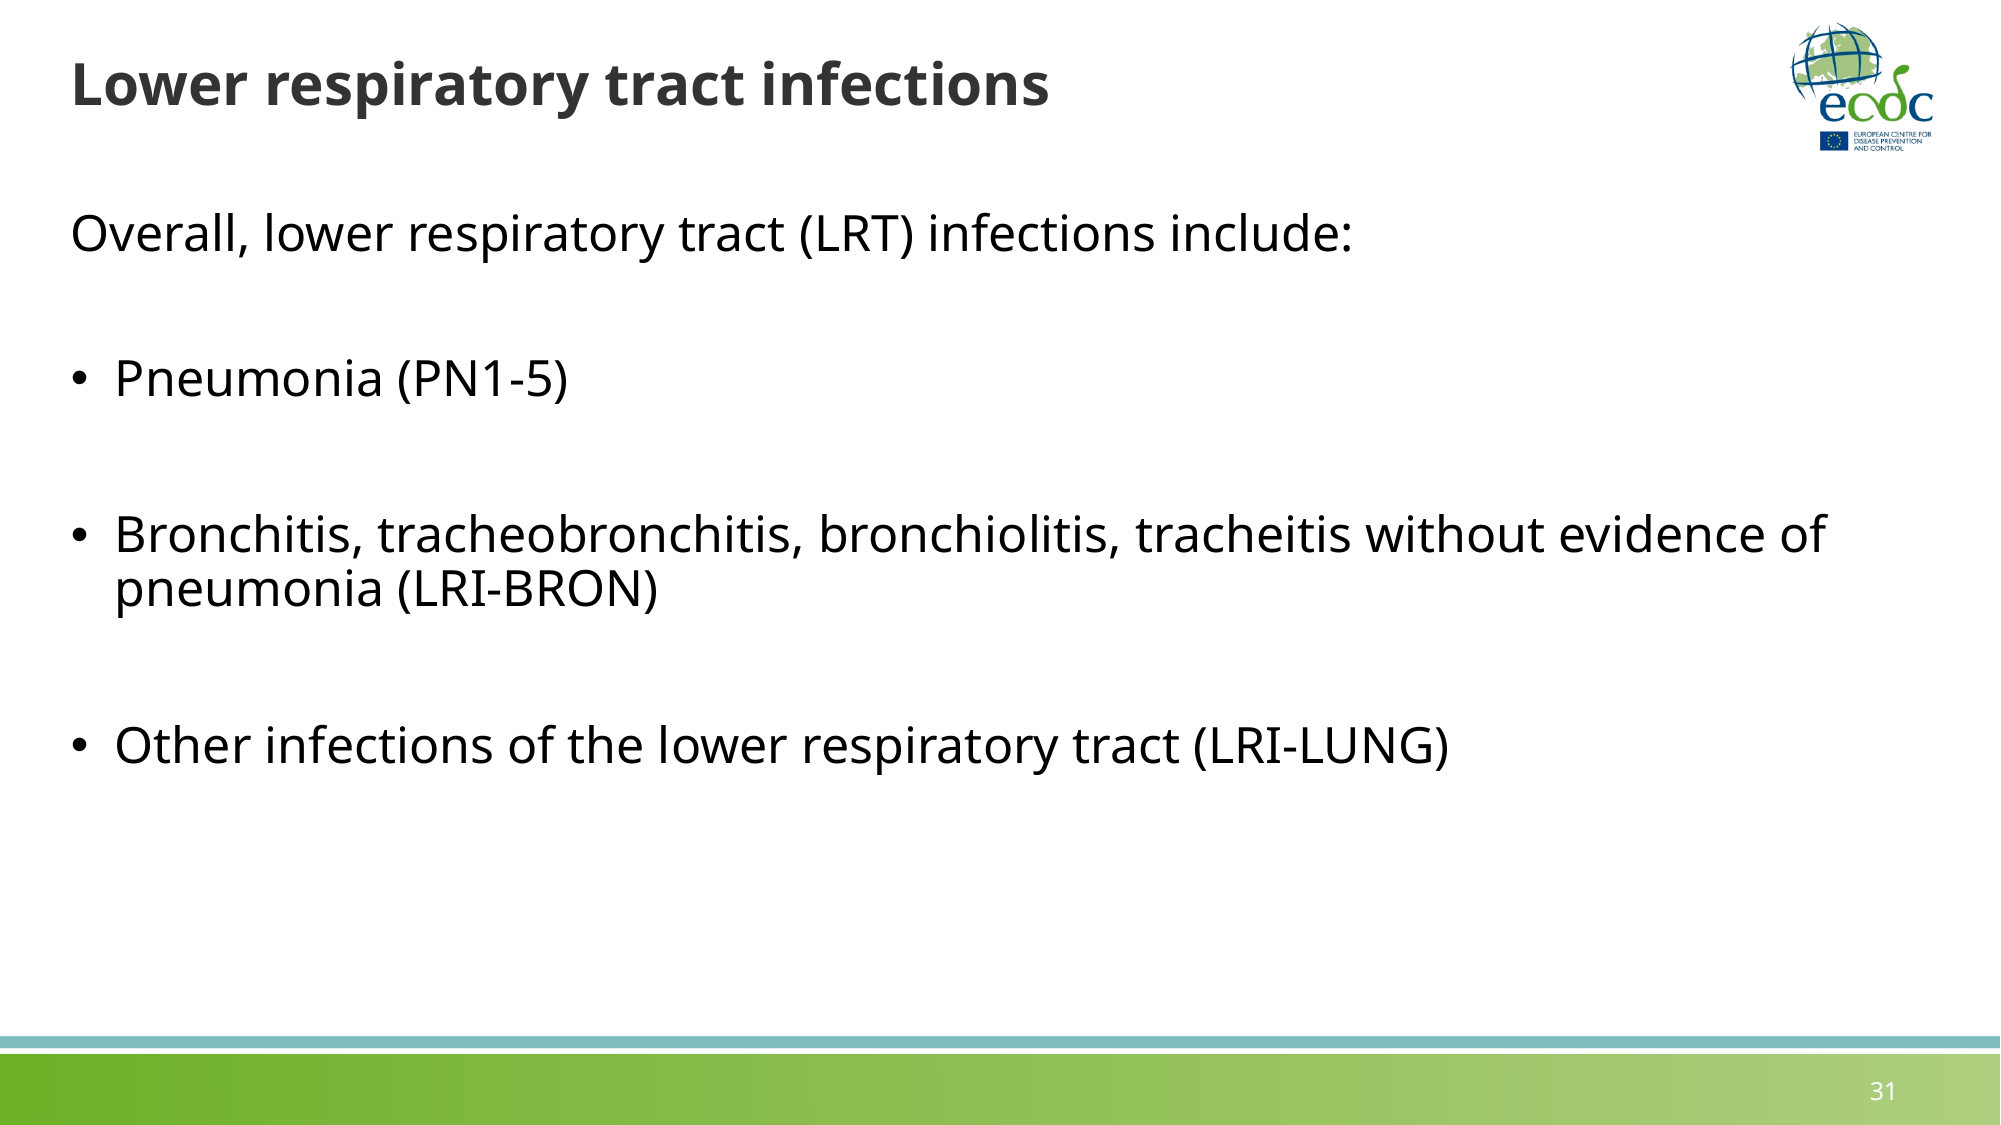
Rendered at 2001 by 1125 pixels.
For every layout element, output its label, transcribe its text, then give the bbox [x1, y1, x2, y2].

picture [0, 0, 2000, 1125]
list Overall, lower respiratory tract (LRT) infections include: Pneumonia (PN1-5) Bronchitis, tracheobronchitis, bronchiolitis, tracheitis without evidence of pneumonia (LRI-BRON) Other infections of the lower respiratory tract (LRI-LUNG) [70, 207, 1936, 1025]
title Lower respiratory tract infections [70, 54, 1764, 186]
slide_number 31 [1494, 1062, 1914, 1123]
